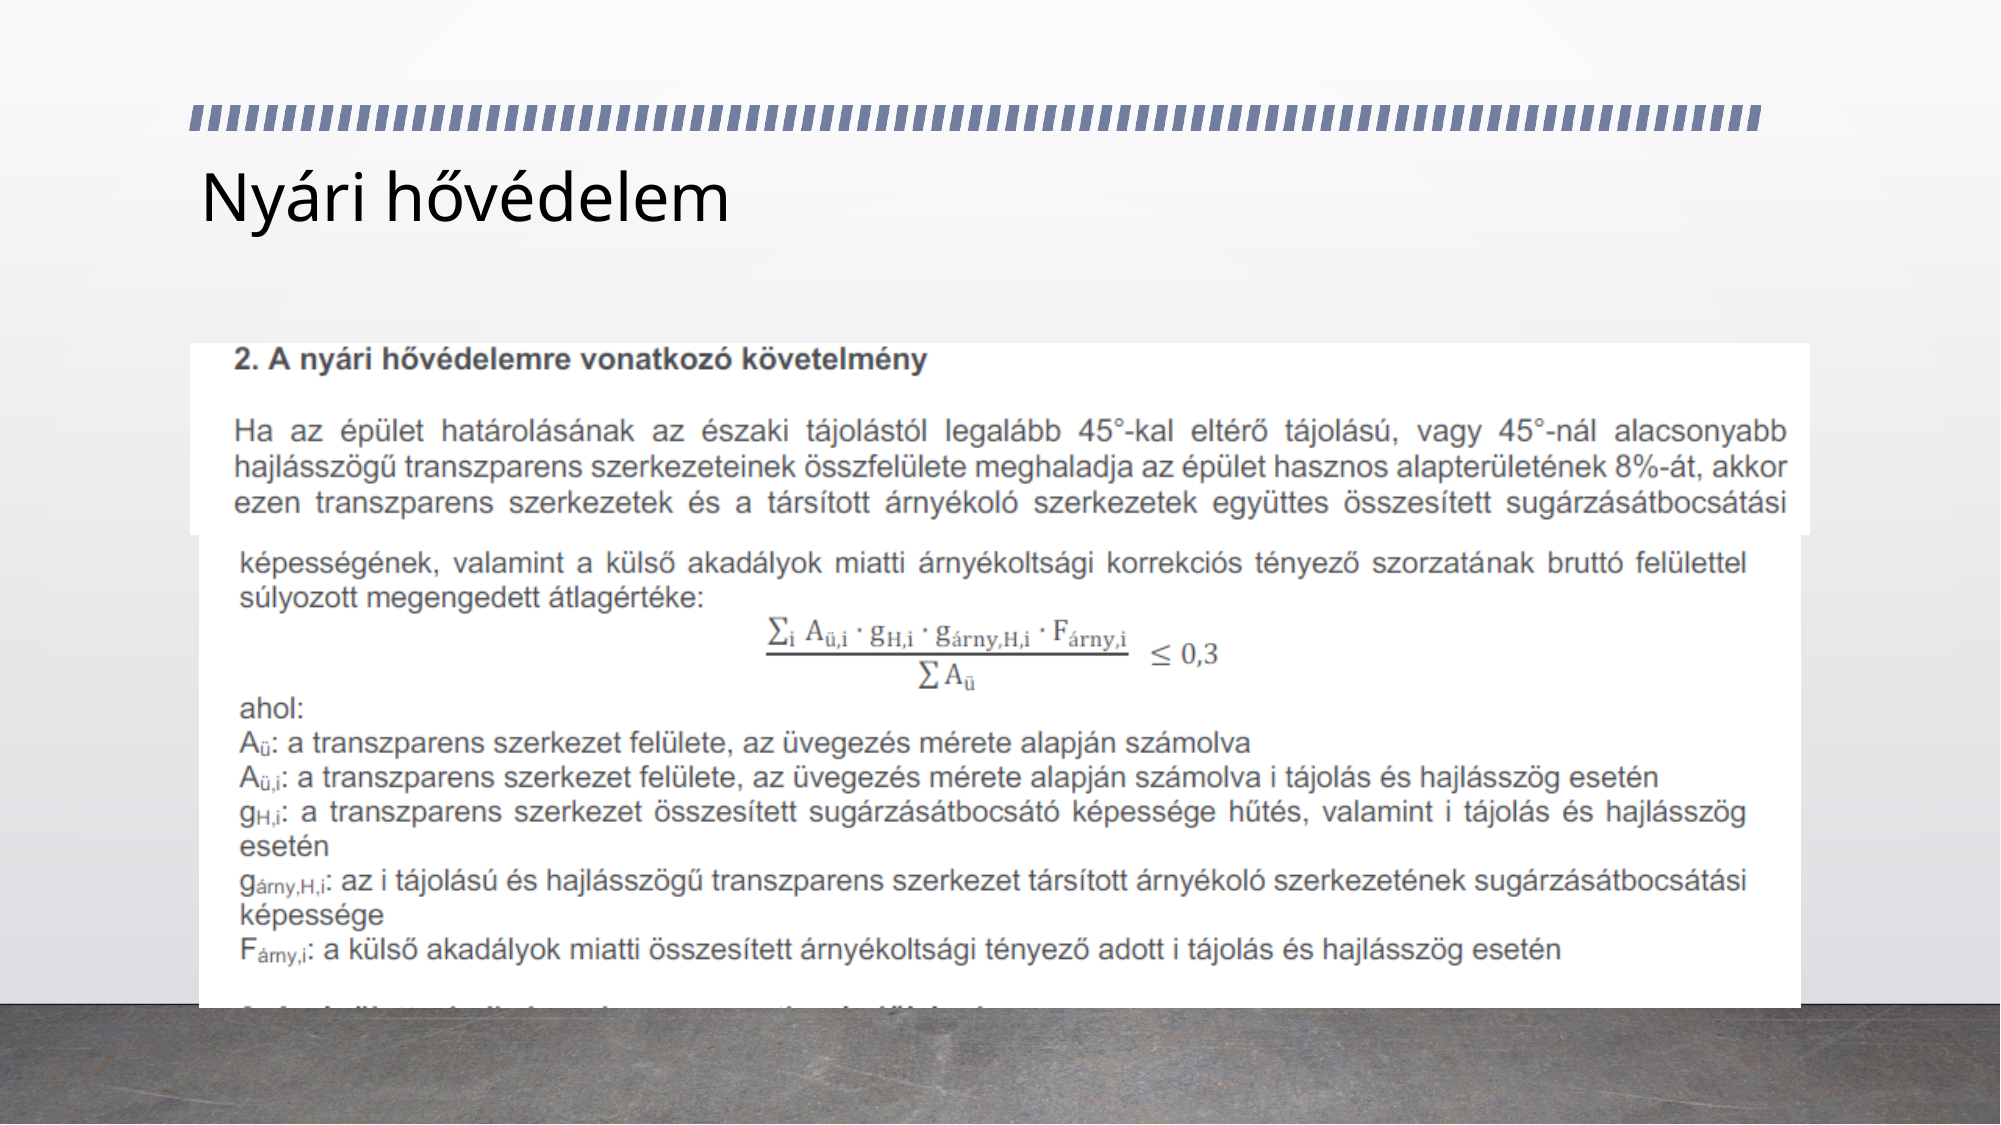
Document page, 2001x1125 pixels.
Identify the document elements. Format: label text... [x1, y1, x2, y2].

picture [0, 342, 2000, 1124]
title Nyári hővédelem [185, 156, 1761, 329]
